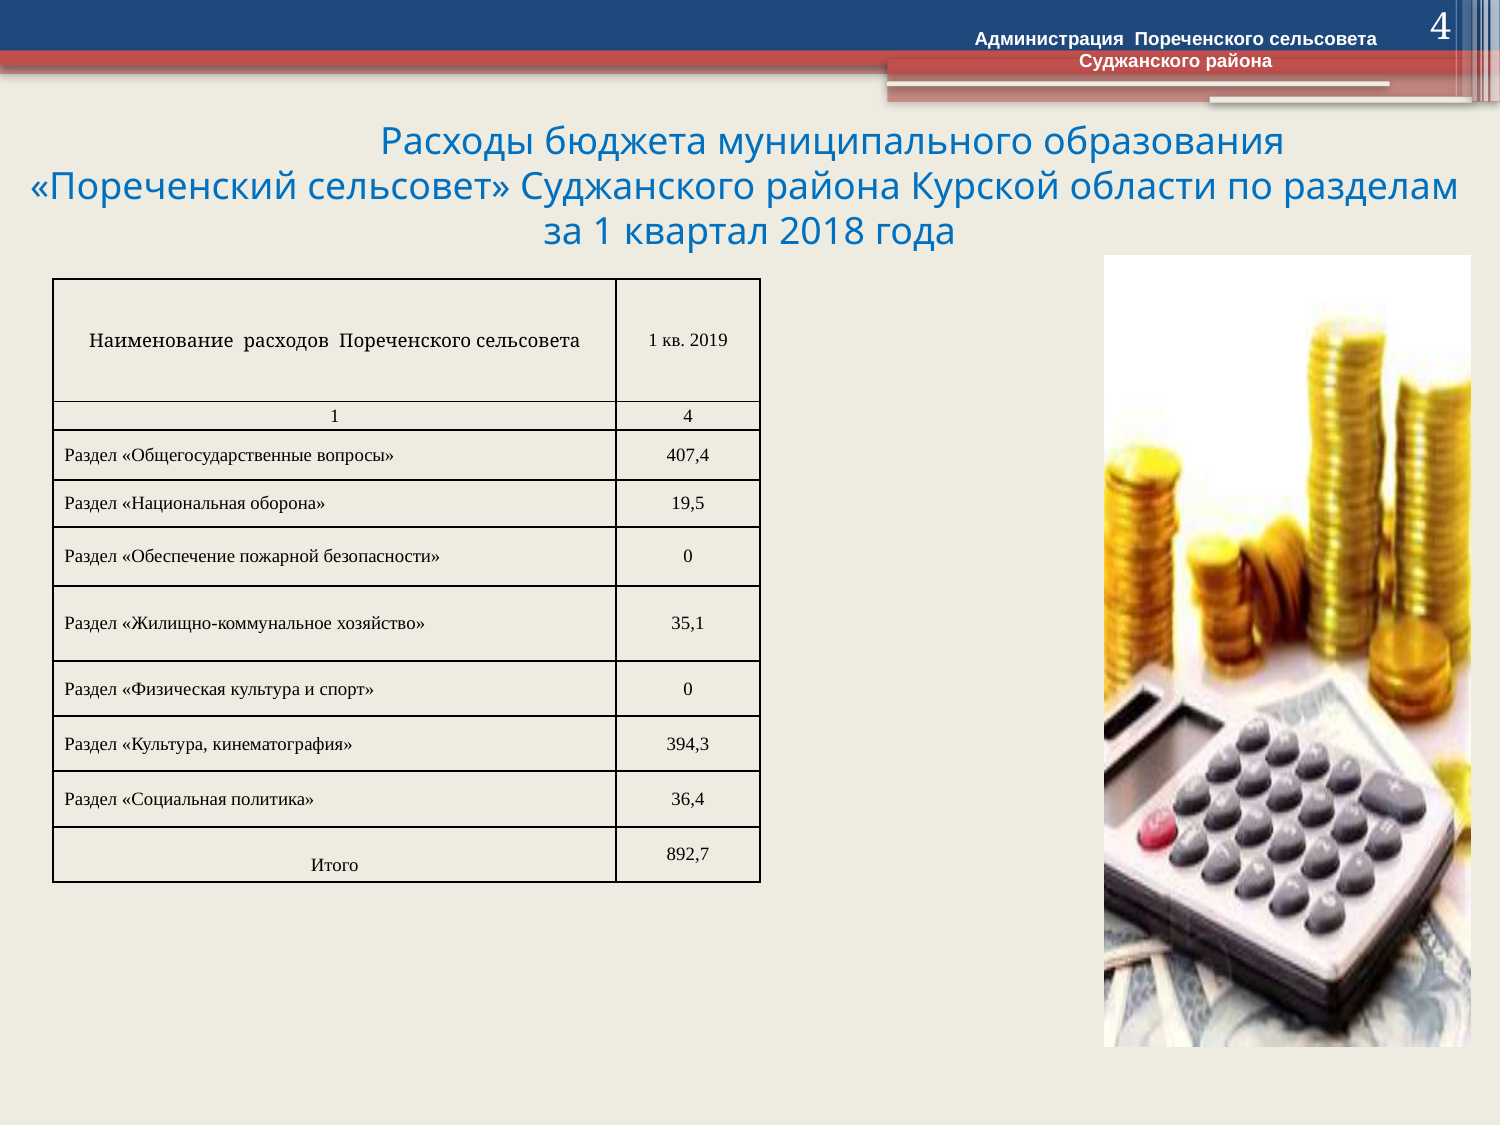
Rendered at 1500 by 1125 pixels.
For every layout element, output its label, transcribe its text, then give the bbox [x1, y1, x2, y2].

title Расходы бюджета муниципального образования «Пореченский сельсовет» Суджанского района Курской области по разделам за 1 квартал 2018 года [0, 125, 1500, 244]
picture [1104, 255, 1471, 1047]
table_cell 394,3 [617, 717, 759, 770]
table_cell Раздел «Физическая культура и спорт» [54, 662, 615, 715]
slide_number 4 [1340, 0, 1466, 61]
table_cell Раздел «Обеспечение пожарной безопасности» [54, 528, 615, 585]
table_cell Раздел «Национальная оборона» [54, 481, 615, 526]
table_cell 19,5 [617, 481, 759, 526]
table_cell 407,4 [617, 431, 759, 479]
table_cell 892,7 [617, 828, 759, 881]
text_box Администрация Пореченского сельсовета Суджанского района [942, 19, 1409, 79]
table_header 1 кв. 2019 [617, 280, 759, 401]
table_cell Раздел «Жилищно-коммунальное хозяйство» [54, 587, 615, 660]
table_cell 0 [617, 662, 759, 715]
table_cell 36,4 [617, 772, 759, 826]
table_cell 35,1 [617, 587, 759, 660]
table_cell 1 [54, 402, 615, 429]
table_cell Раздел «Общегосударственные вопросы» [54, 431, 615, 479]
table_cell 0 [617, 528, 759, 585]
table_header Наименование расходов Пореченского сельсовета [54, 280, 615, 401]
table_cell Итого [54, 828, 615, 881]
table_cell 4 [617, 402, 759, 429]
table_cell Раздел «Социальная политика» [54, 772, 615, 826]
table_cell Раздел «Культура, кинематография» [54, 717, 615, 770]
